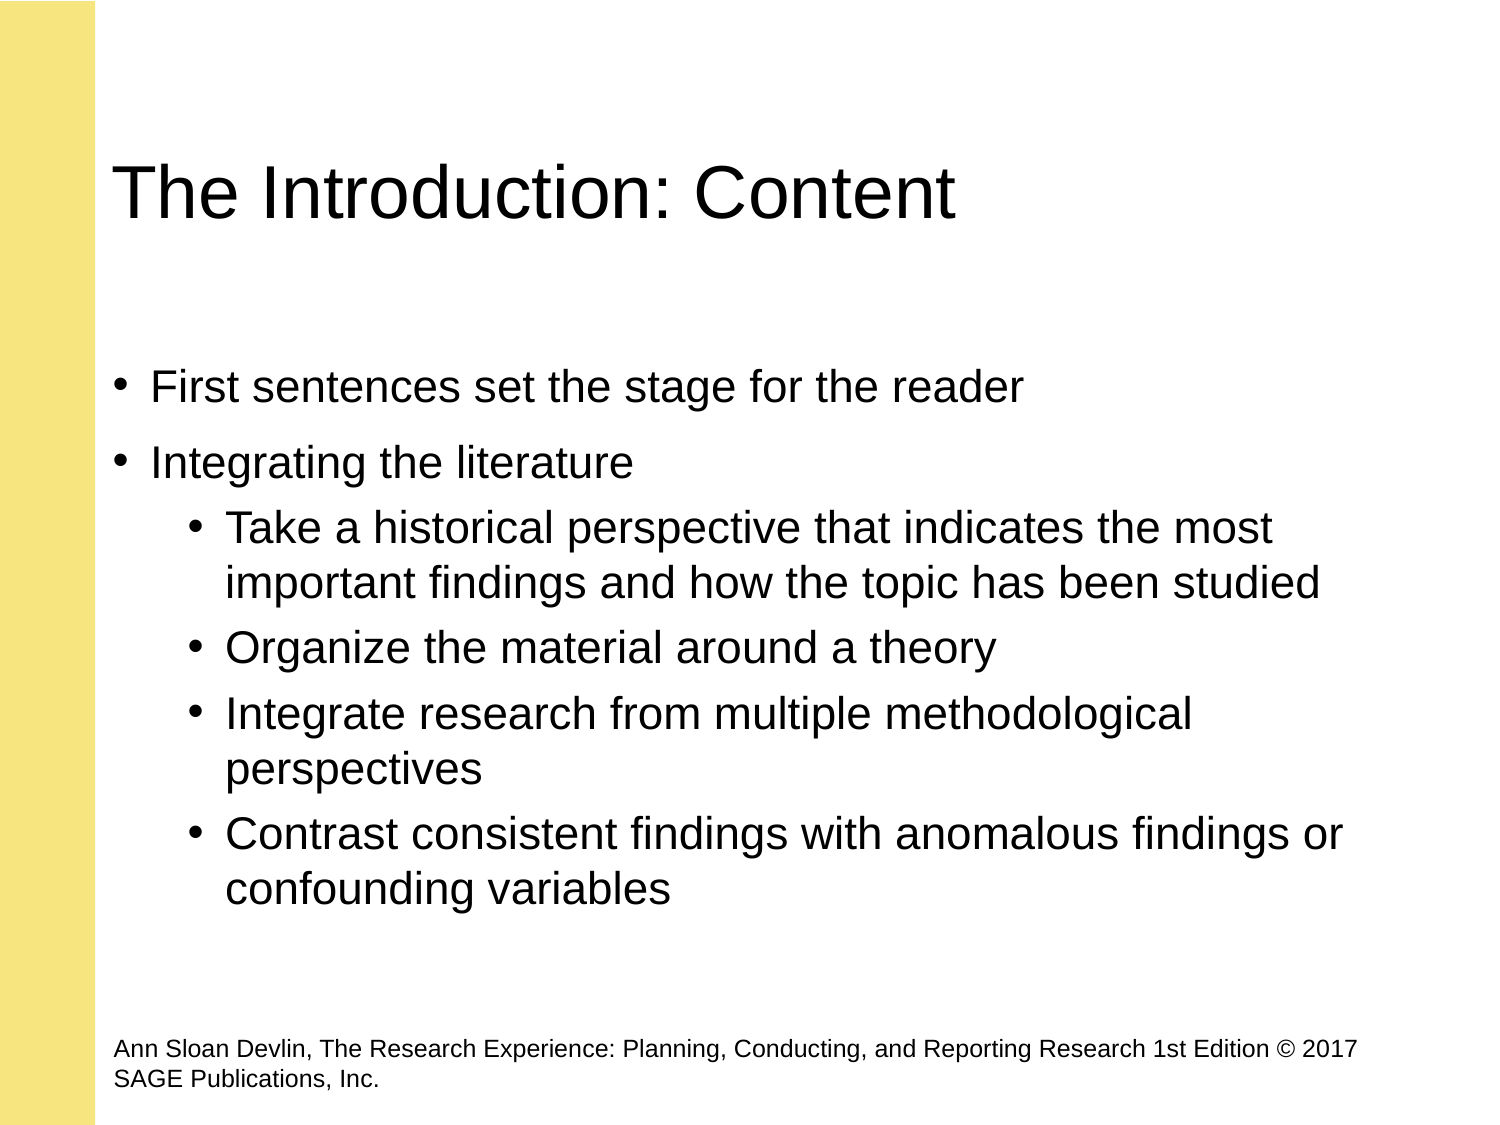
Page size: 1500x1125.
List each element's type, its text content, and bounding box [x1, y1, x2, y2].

list First sentences set the stage for the reader Integrating the literature Take a historical perspective that indicates the most important findings and how the topic has been studied Organize the material around a theory Integrate research from multiple methodological perspectives Contrast consistent findings with anomalous findings or confounding variables [97, 349, 1429, 933]
title The Introduction: Content [96, 127, 973, 261]
picture [0, 1, 96, 1125]
